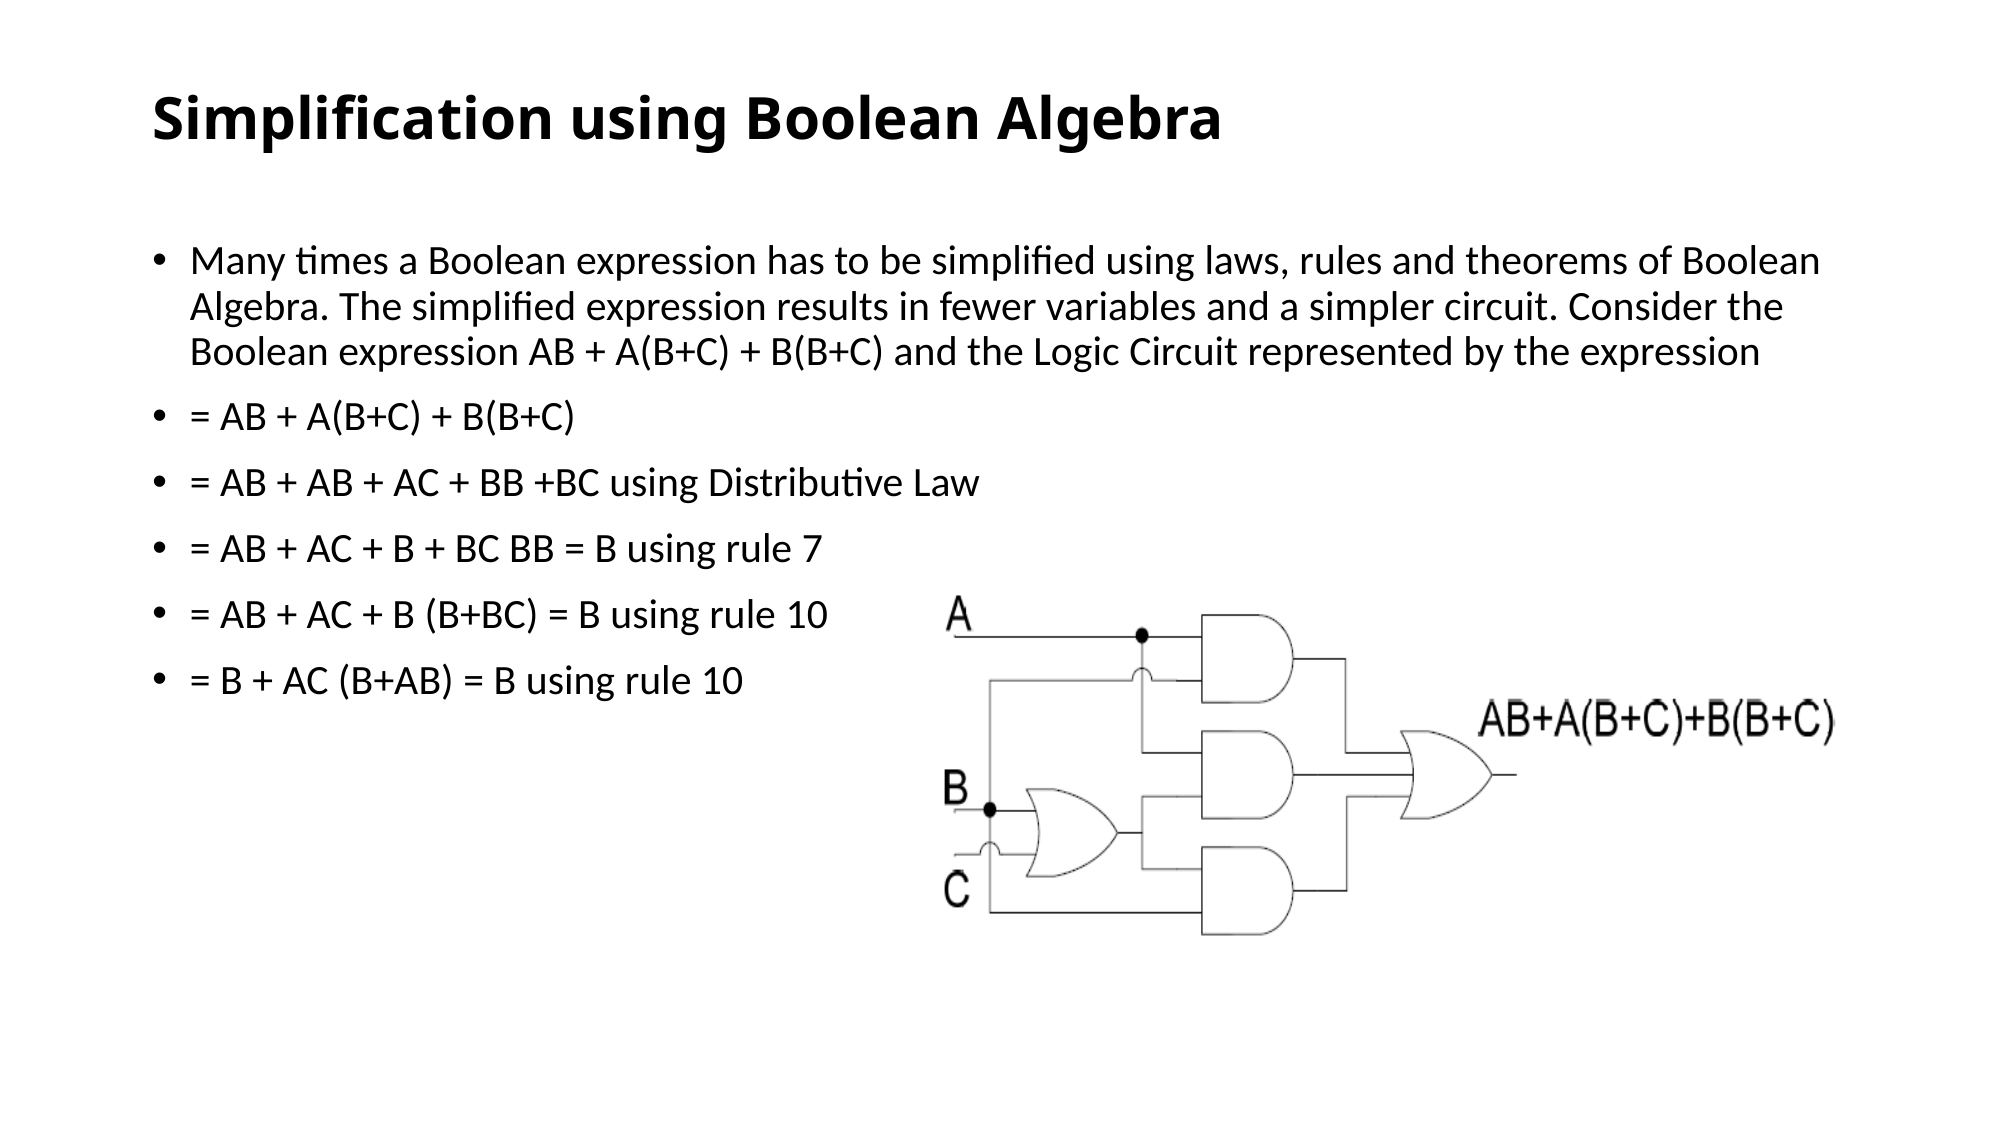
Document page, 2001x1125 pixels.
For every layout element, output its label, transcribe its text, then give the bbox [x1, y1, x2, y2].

list Many times a Boolean expression has to be simplified using laws, rules and theorems of Boolean Algebra. The simplified expression results in fewer variables and a simpler circuit. Consider the Boolean expression AB + A(B+C) + B(B+C) and the Logic Circuit represented by the expression = AB + A(B+C) + B(B+C) = AB + AB + AC + BB +BC using Distributive Law = AB + AC + B + BC BB = B using rule 7 = AB + AC + B (B+BC) = B using rule 10 = B + AC (B+AB) = B using rule 10 [137, 231, 1863, 1014]
picture [936, 555, 1863, 953]
title Simplification using Boolean Algebra [137, 59, 1863, 181]
